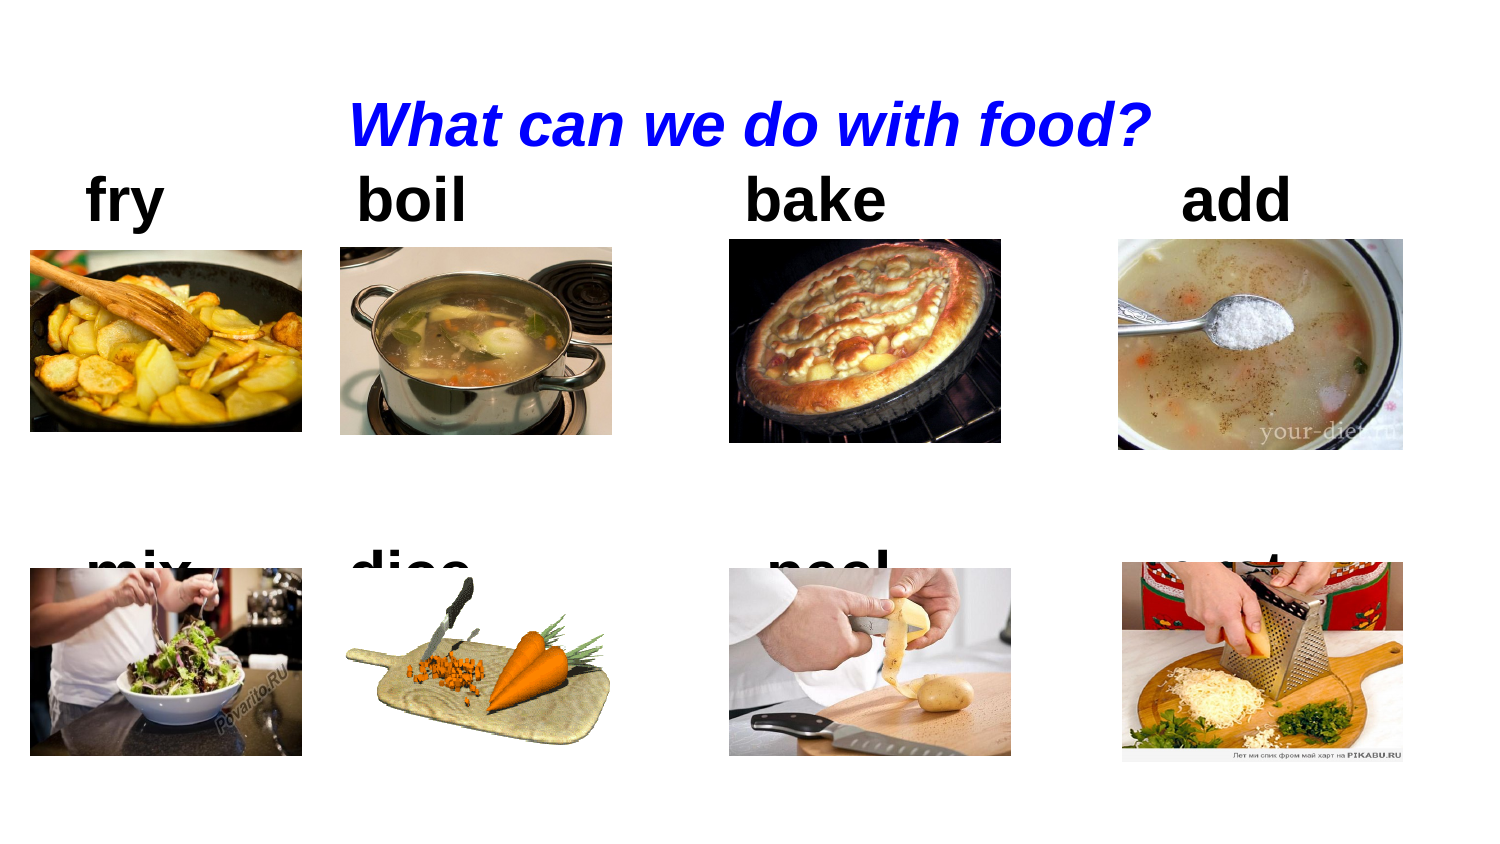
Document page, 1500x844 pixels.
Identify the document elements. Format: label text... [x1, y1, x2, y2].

text_box What can we do with food? fry boil bake add mix dice peel grate [70, 68, 1431, 745]
picture [1121, 562, 1403, 763]
picture [340, 247, 613, 436]
picture [30, 568, 302, 756]
picture [30, 250, 302, 432]
picture [729, 239, 1002, 444]
picture [1118, 239, 1404, 450]
picture [340, 568, 619, 756]
picture [729, 568, 1011, 756]
